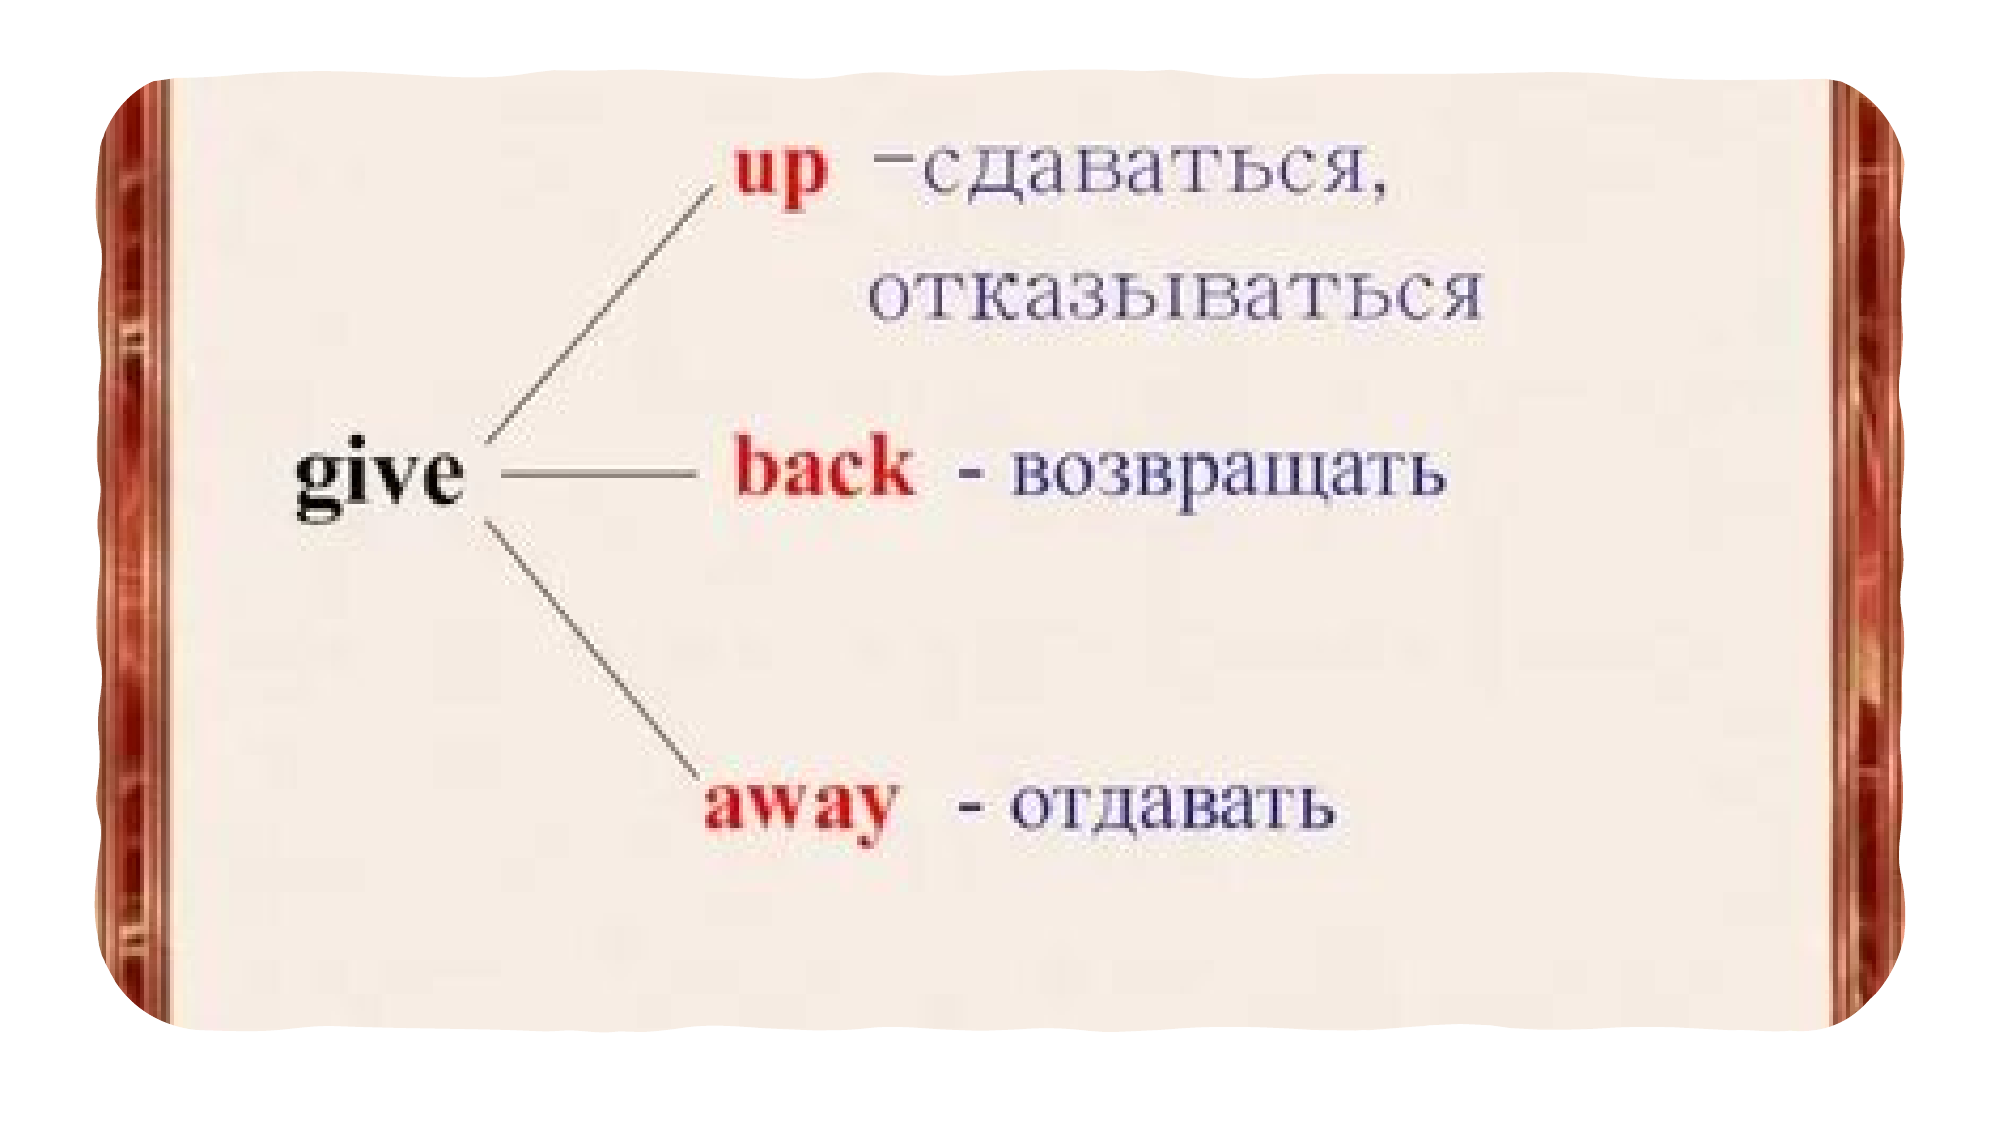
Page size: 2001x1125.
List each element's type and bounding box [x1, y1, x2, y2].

text_box [0, 0, 2000, 1125]
picture [94, 69, 1906, 1033]
